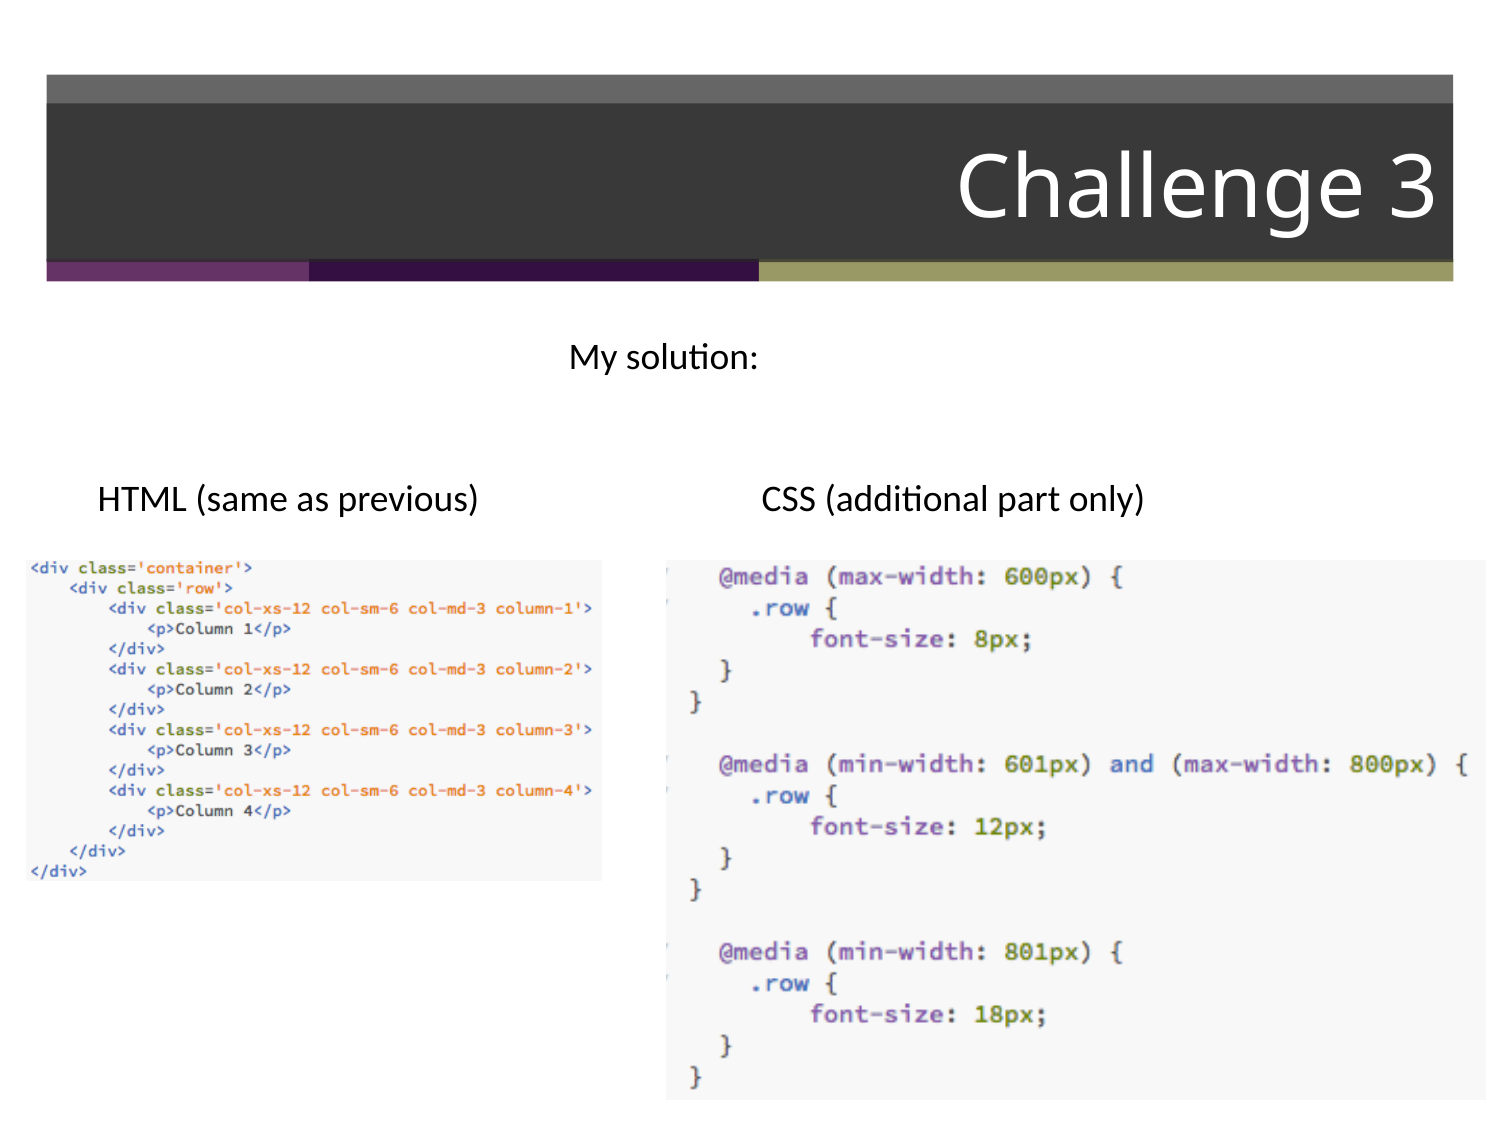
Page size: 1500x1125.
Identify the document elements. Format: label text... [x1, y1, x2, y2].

text_box CSS (additional part only) [746, 466, 1219, 527]
picture [25, 559, 602, 882]
picture [665, 559, 1486, 1101]
text_box My solution: [553, 325, 910, 385]
title Challenge 3 [46, 103, 1454, 263]
text_box HTML (same as previous) [82, 466, 554, 527]
